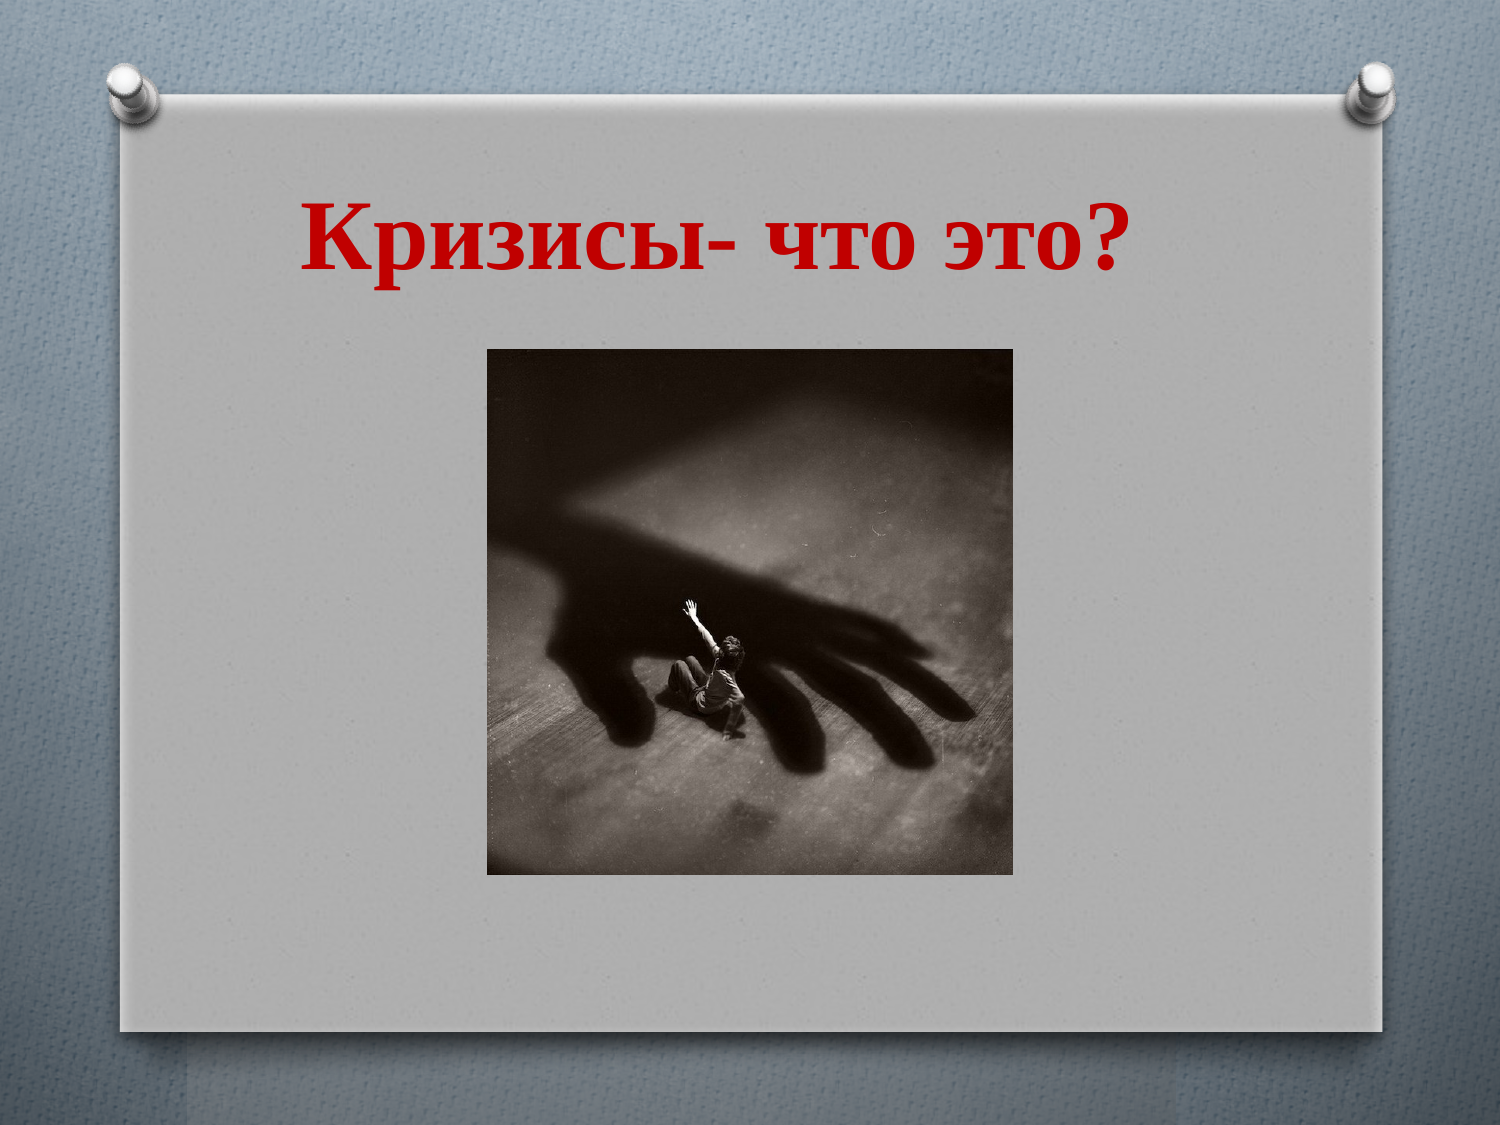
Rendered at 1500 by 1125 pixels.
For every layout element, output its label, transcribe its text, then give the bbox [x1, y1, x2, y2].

picture [75, 29, 198, 153]
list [487, 349, 1013, 876]
title Кризисы- что это? [41, 172, 1420, 408]
picture [1317, 35, 1439, 156]
